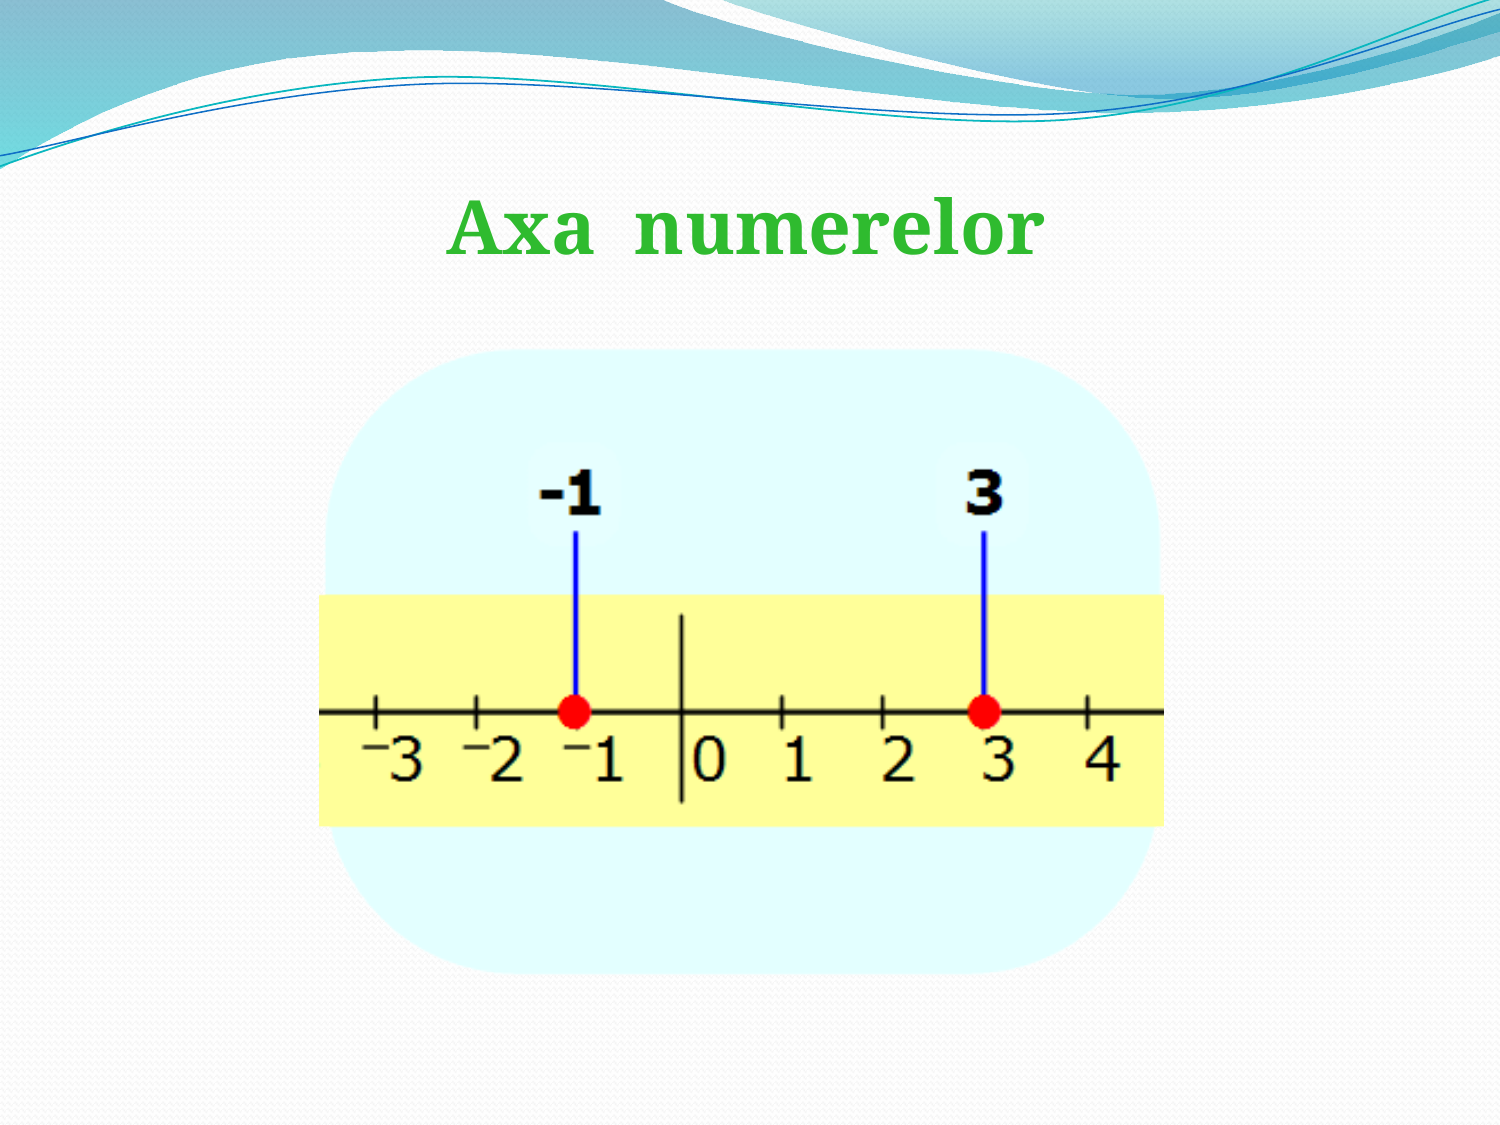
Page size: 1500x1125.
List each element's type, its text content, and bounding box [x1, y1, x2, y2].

text_box Axa numerelor [336, 172, 1176, 278]
picture [319, 337, 1164, 980]
